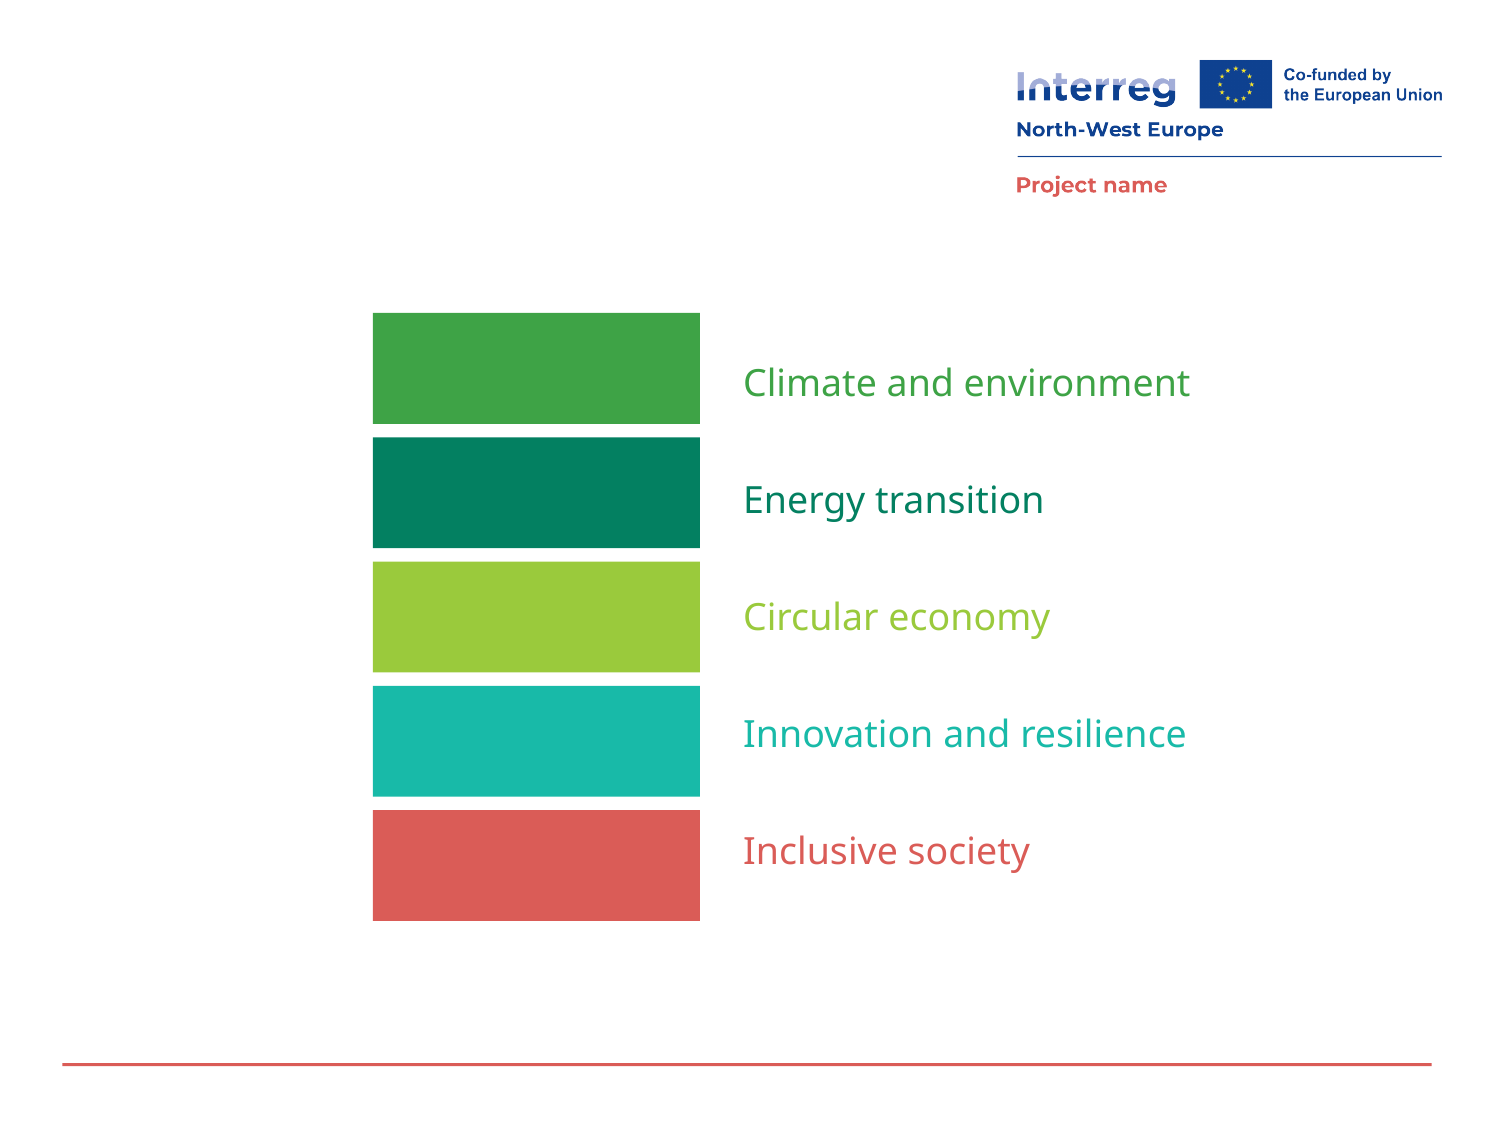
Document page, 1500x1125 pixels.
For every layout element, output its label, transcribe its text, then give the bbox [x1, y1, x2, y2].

text_box [372, 810, 700, 921]
text_box [372, 312, 700, 424]
text_box [372, 685, 700, 797]
text_box [372, 437, 700, 549]
text_box [372, 561, 700, 673]
picture [958, 0, 1500, 252]
text_box Climate and environment Energy transition Circular economy Innovation and resilience Inclusive society [728, 338, 1257, 880]
